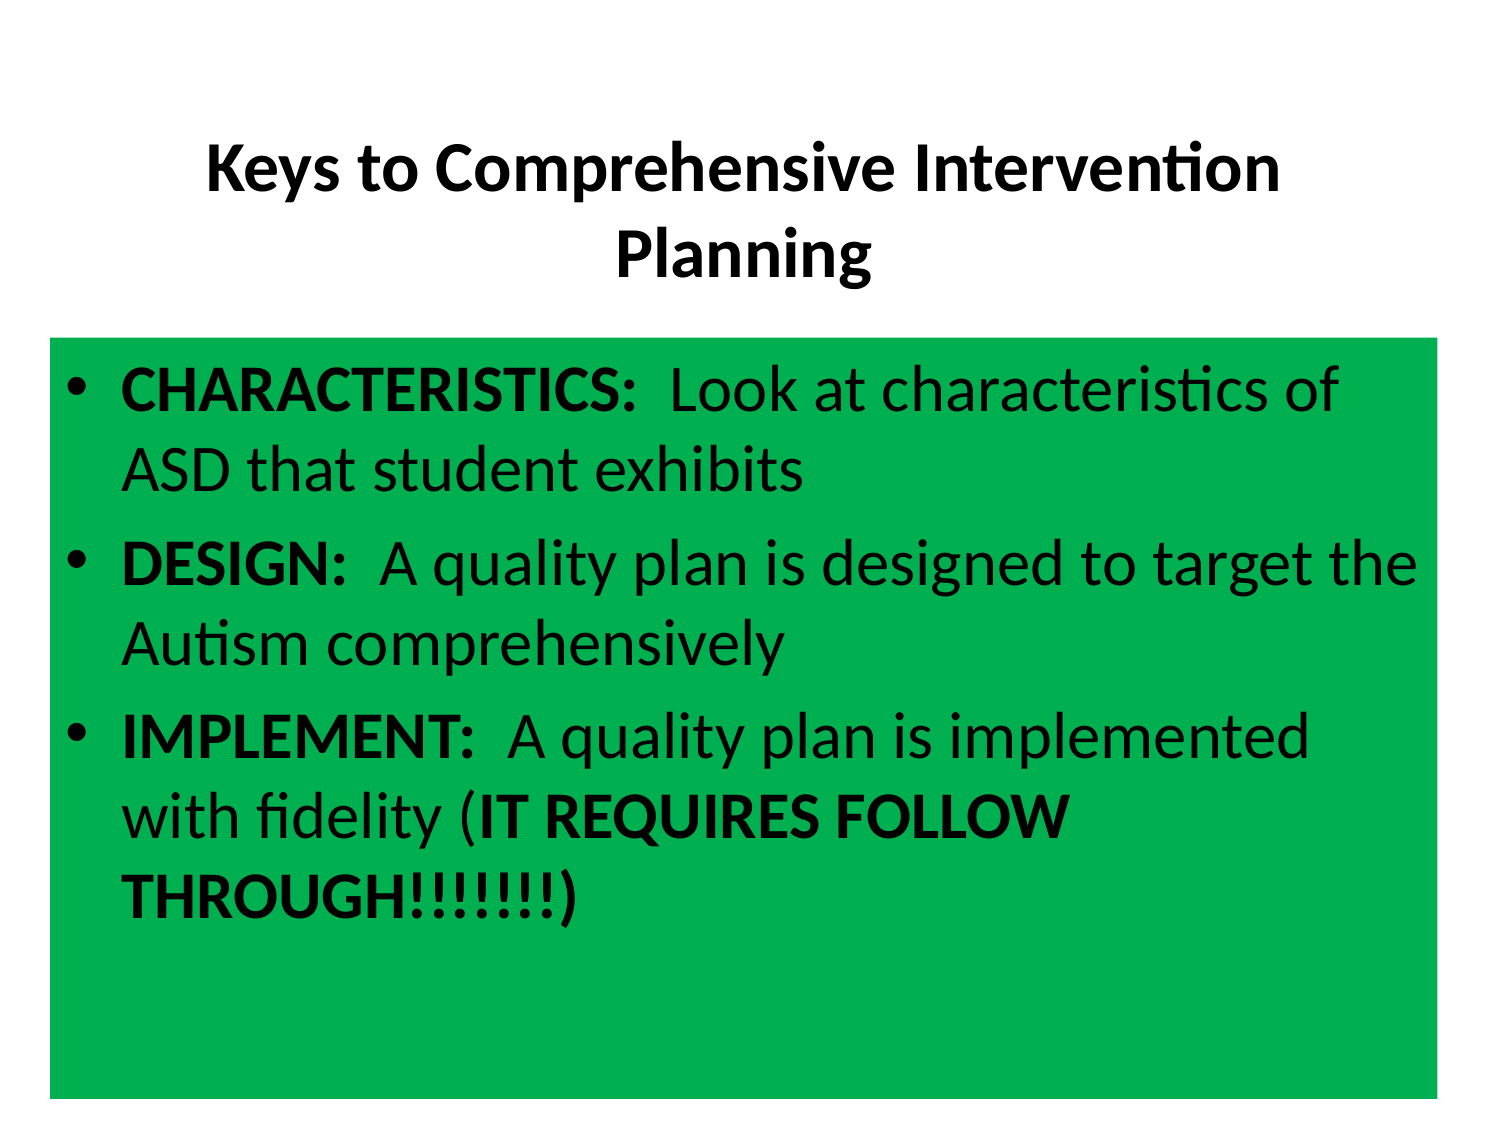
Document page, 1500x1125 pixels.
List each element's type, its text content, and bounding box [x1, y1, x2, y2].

list CHARACTERISTICS: Look at characteristics of ASD that student exhibits DESIGN: A quality plan is designed to target the Autism comprehensively IMPLEMENT: A quality plan is implemented with fidelity (IT REQUIRES FOLLOW THROUGH!!!!!!!) [50, 337, 1438, 1099]
title Keys to Comprehensive Intervention Planning [112, 112, 1375, 300]
